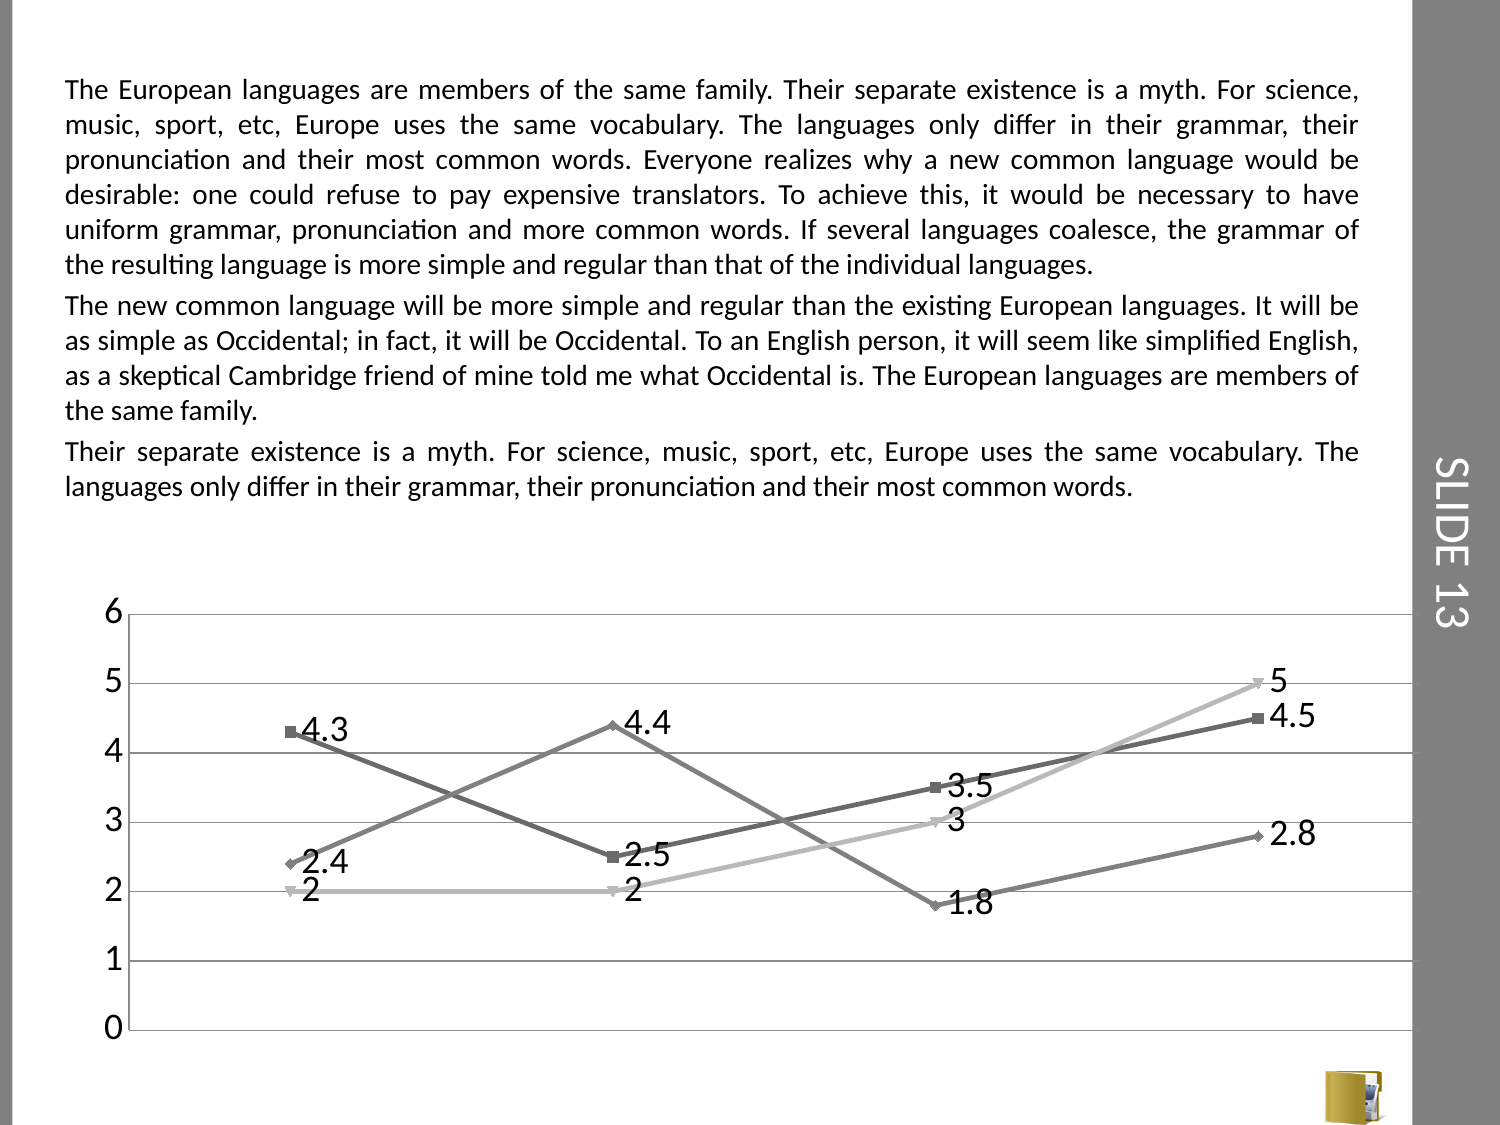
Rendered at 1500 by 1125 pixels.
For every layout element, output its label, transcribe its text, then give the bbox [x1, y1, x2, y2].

picture [1316, 1070, 1389, 1125]
list The European languages are members of the same family. Their separate existence is a myth. For science, music, sport, etc, Europe uses the same vocabulary. The languages only differ in their grammar, their pronunciation and their most common words. Everyone realizes why a new common language would be desirable: one could refuse to pay expensive translators. To achieve this, it would be necessary to have uniform grammar, pronunciation and more common words. If several languages coalesce, the grammar of the resulting language is more simple and regular than that of the individual languages. The new common language will be more simple and regular than the existing European languages. It will be as simple as Occidental; in fact, it will be Occidental. To an English person, it will seem like simplified English, as a skeptical Cambridge friend of mine told me what Occidental is. The European languages are members of the same family. Their separate existence is a myth. For science, music, sport, etc, Europe uses the same vocabulary. The languages only differ in their grammar, their pronunciation and their most common words. [50, 62, 1375, 1025]
title Slide 13 [1412, 62, 1500, 1025]
chart [76, 585, 1448, 1059]
